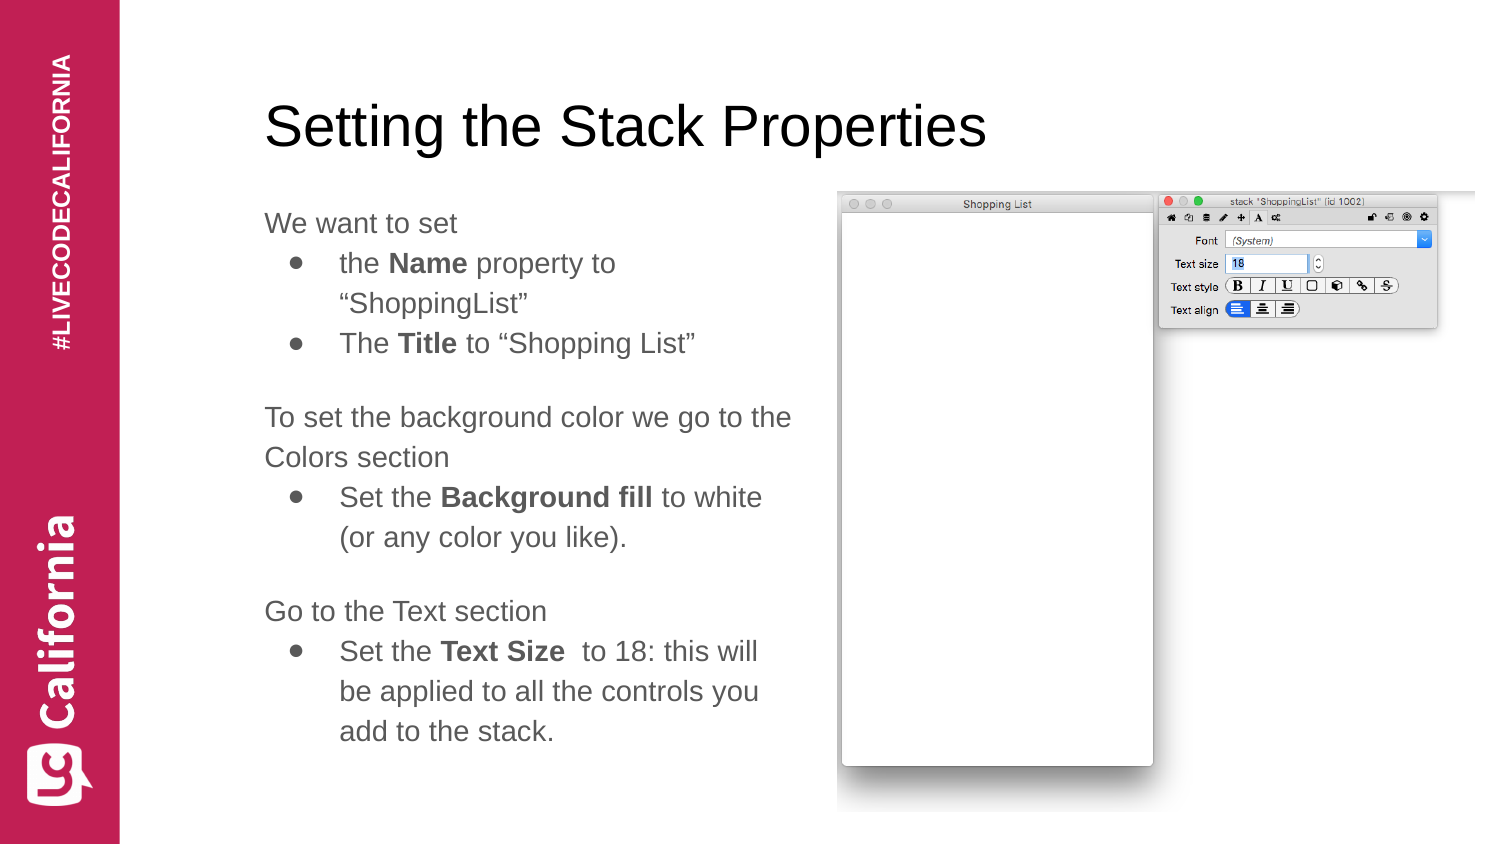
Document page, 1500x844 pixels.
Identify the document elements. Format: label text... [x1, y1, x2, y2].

title Setting the Stack Properties [249, 72, 1417, 167]
list We want to set the Name property to “ShoppingList” The Title to “Shopping List” To set the background color we go to the Colors section Set the Background fill to white (or any color you like). Go to the Text section Set the Text Size to 18: this will be applied to all the controls you add to the stack. [249, 189, 813, 750]
picture [0, 0, 120, 844]
picture [837, 191, 1476, 813]
